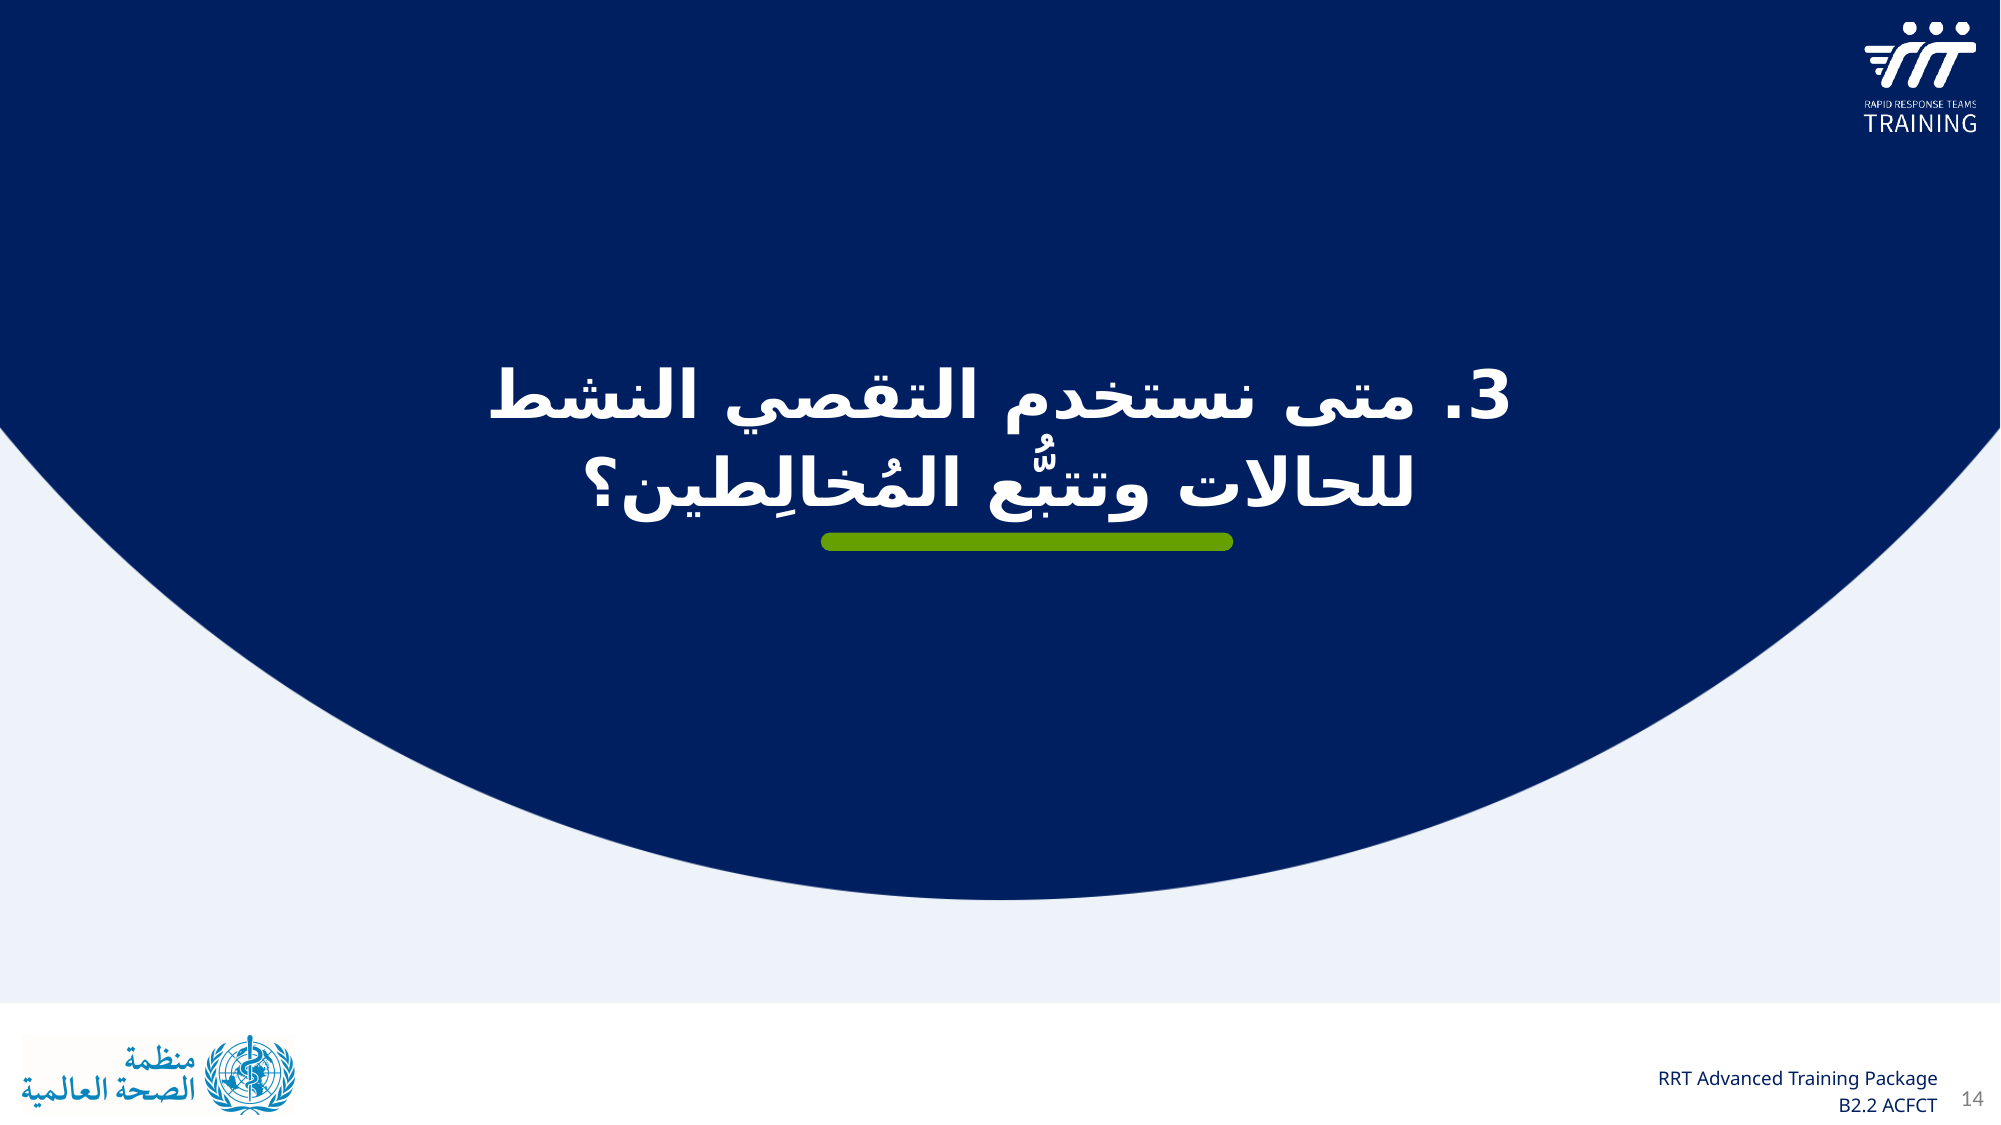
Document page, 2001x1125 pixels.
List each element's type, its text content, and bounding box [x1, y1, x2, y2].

picture [252, 1050, 258, 1059]
picture [22, 1035, 295, 1115]
text_box 3. متى نستخدم التقصي النشط للحالات وتتبُّع المُخالِطين؟ [447, 314, 1553, 550]
picture [0, 0, 2001, 1003]
